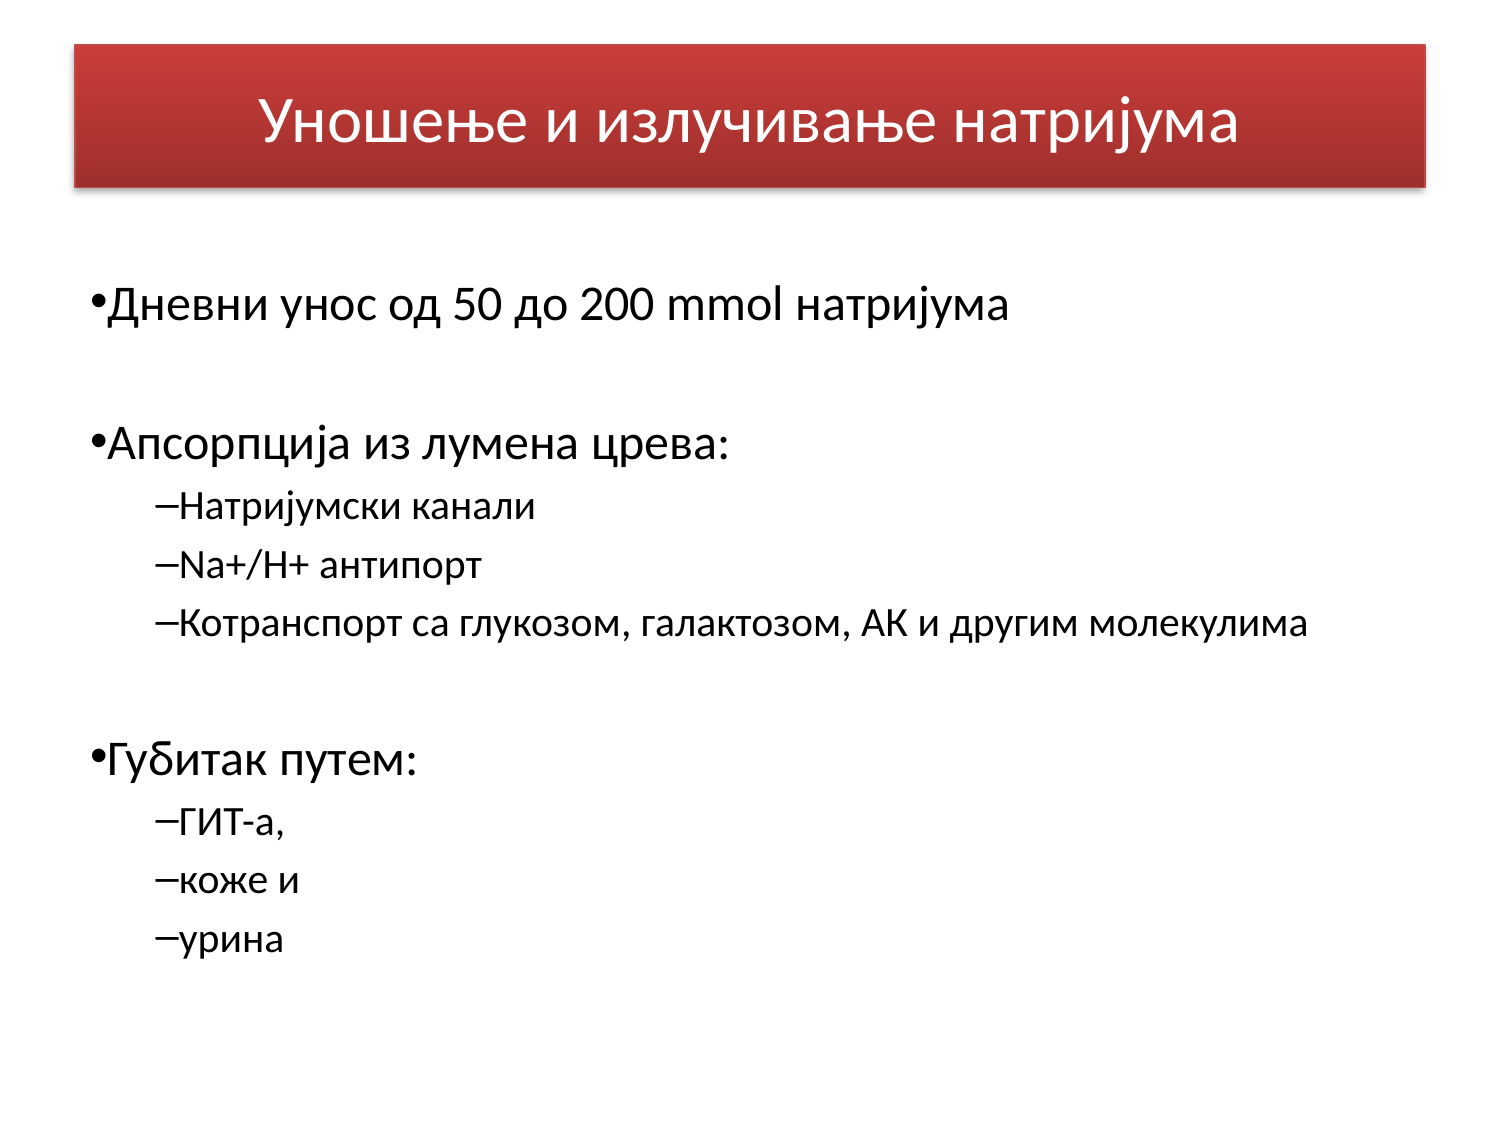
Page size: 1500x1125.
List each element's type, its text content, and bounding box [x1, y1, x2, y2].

title Уношење и излучивање натријума [74, 44, 1426, 188]
list Дневни унос од 50 до 200 mmol натријума Апсорпција из лумена црева: Натријумски канали Na+/H+ антипорт Котранспорт са глукозом, галактозом, АК и другим молекулима Губитак путем: ГИТ-а, коже и урина [75, 262, 1425, 1005]
